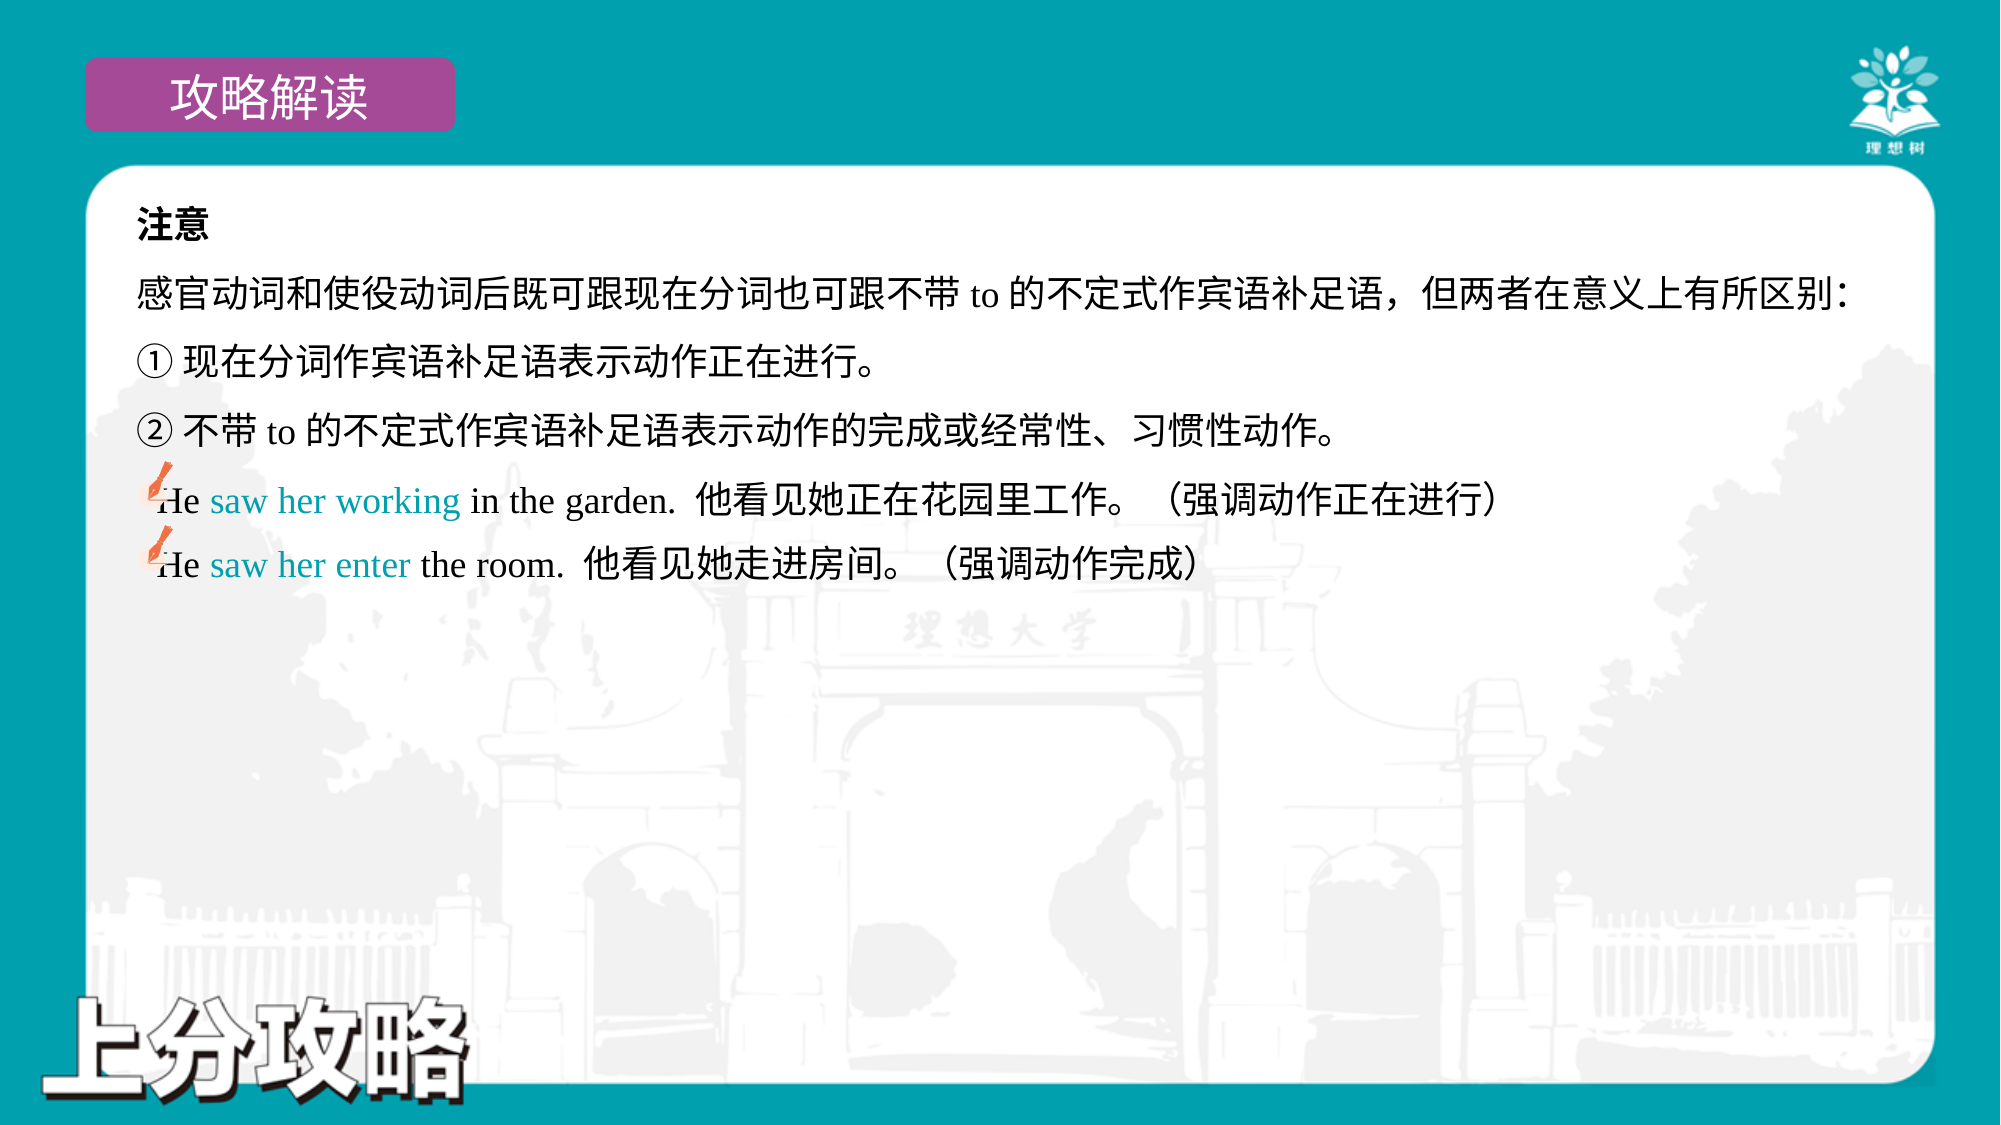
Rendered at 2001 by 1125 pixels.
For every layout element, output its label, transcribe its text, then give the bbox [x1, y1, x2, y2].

picture [0, 0, 2000, 1125]
text_box 注意 感官动词和使役动词后既可跟现在分词也可跟不带to的不定式作宾语补足语，但两者在意义上有所区别： ①现在分词作宾语补足语表示动作正在进行。 ②不带to的不定式作宾语补足语表示动作的完成或经常性、习惯性动作。 He saw her working in the garden. 他看见她正在花园里工作。（强调动作正在进行） He saw her enter the room. 他看见她走进房间。（强调动作完成） [136, 177, 1865, 579]
